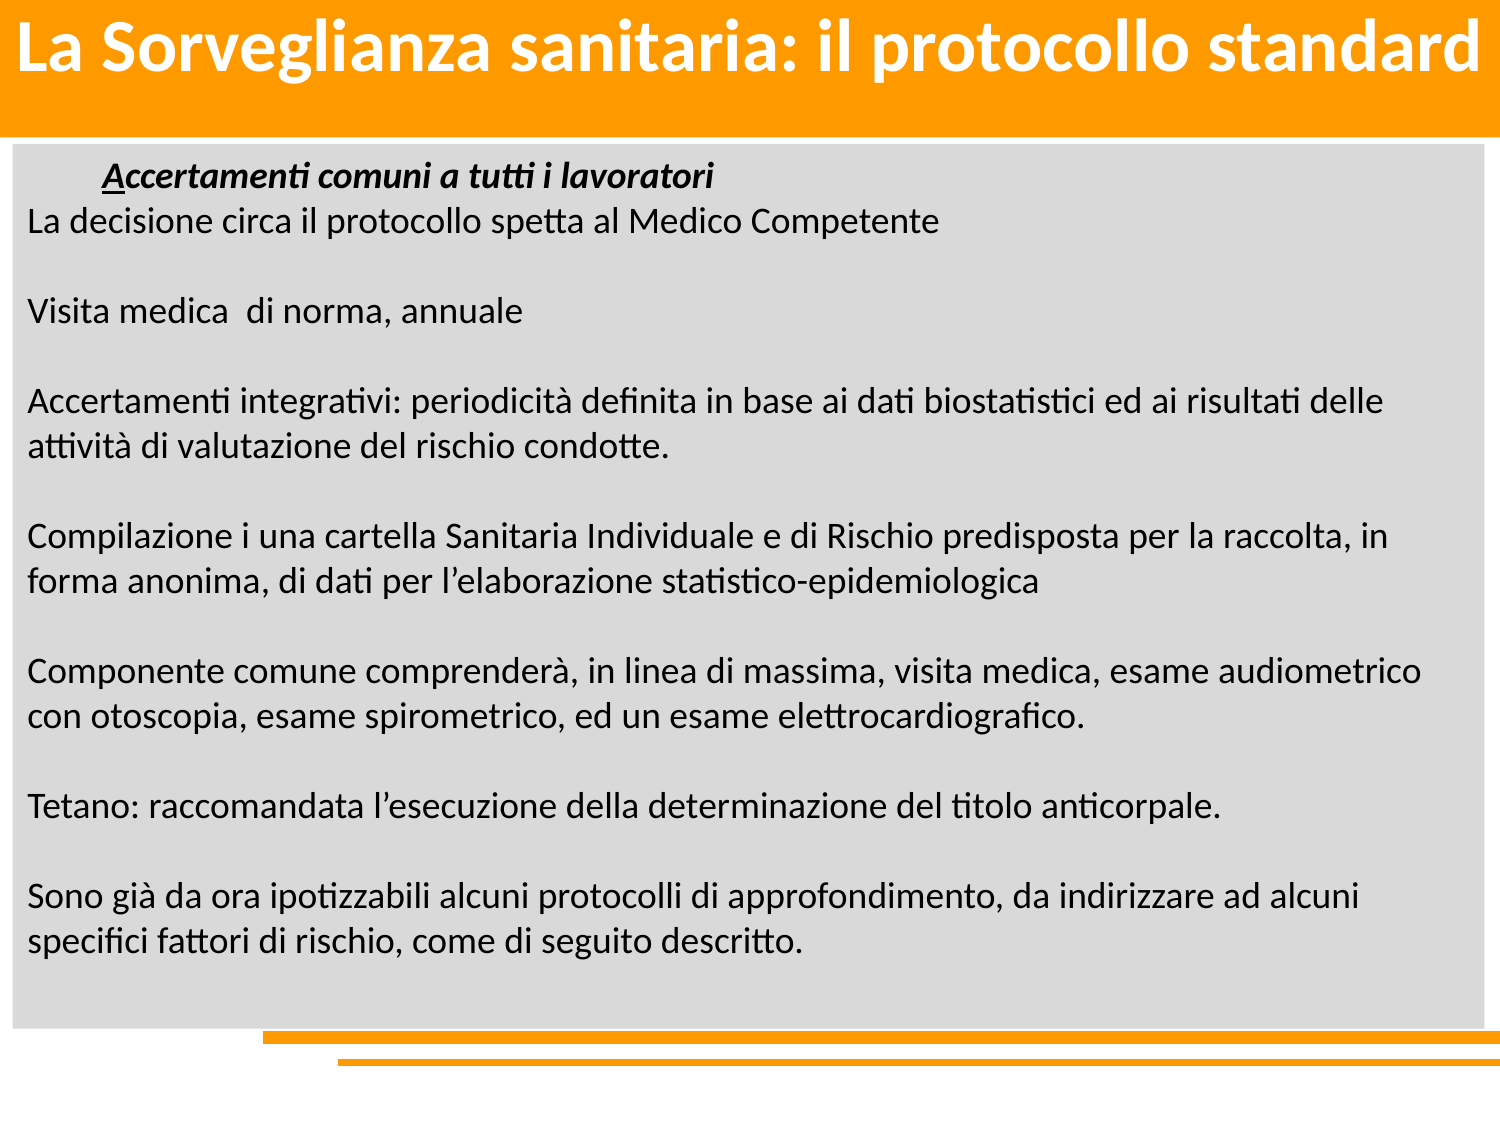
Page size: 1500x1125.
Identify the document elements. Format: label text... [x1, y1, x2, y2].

text_box Accertamenti comuni a tutti i lavoratori La decisione circa il protocollo spetta al Medico Competente Visita medica di norma, annuale Accertamenti integrativi: periodicità definita in base ai dati biostatistici ed ai risultati delle attività di valutazione del rischio condotte. Compilazione i una cartella Sanitaria Individuale e di Rischio predisposta per la raccolta, in forma anonima, di dati per l’elaborazione statistico-epidemiologica Componente comune comprenderà, in linea di massima, visita medica, esame audiometrico con otoscopia, esame spirometrico, ed un esame elettrocardiografico. Tetano: raccomandata l’esecuzione della determinazione del titolo anticorpale. Sono già da ora ipotizzabili alcuni protocolli di approfondimento, da indirizzare ad alcuni specifici fattori di rischio, come di seguito descritto. [12, 143, 1485, 1029]
text_box La Sorveglianza sanitaria: il protocollo standard [0, 0, 1500, 138]
